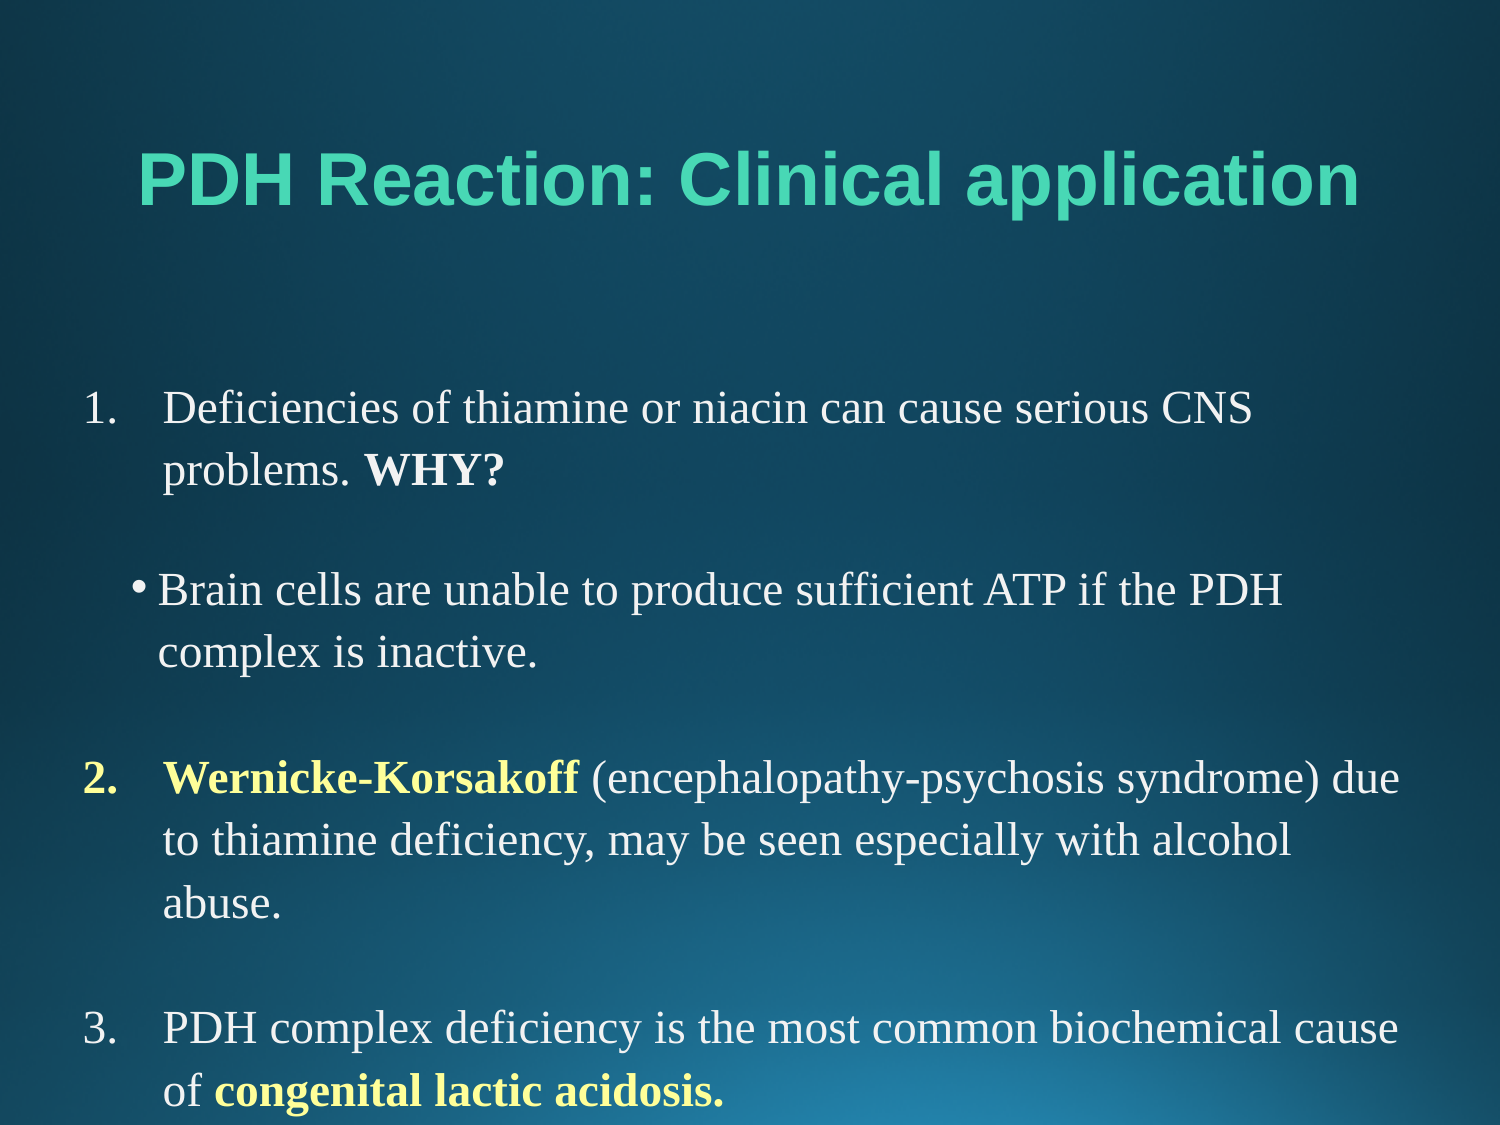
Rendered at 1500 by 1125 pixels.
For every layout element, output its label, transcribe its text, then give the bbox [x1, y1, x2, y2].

picture [0, 0, 1500, 1125]
list Deficiencies of thiamine or niacin can cause serious CNS problems. WHY? Brain cells are unable to produce sufficient ATP if the PDH complex is inactive. Wernicke-Korsakoff (encephalopathy-psychosis syndrome) due to thiamine deficiency, may be seen especially with alcohol abuse. PDH complex deficiency is the most common biochemical cause of congenital lactic acidosis. [62, 362, 1438, 1125]
title PDH Reaction: Clinical application [62, 87, 1438, 275]
